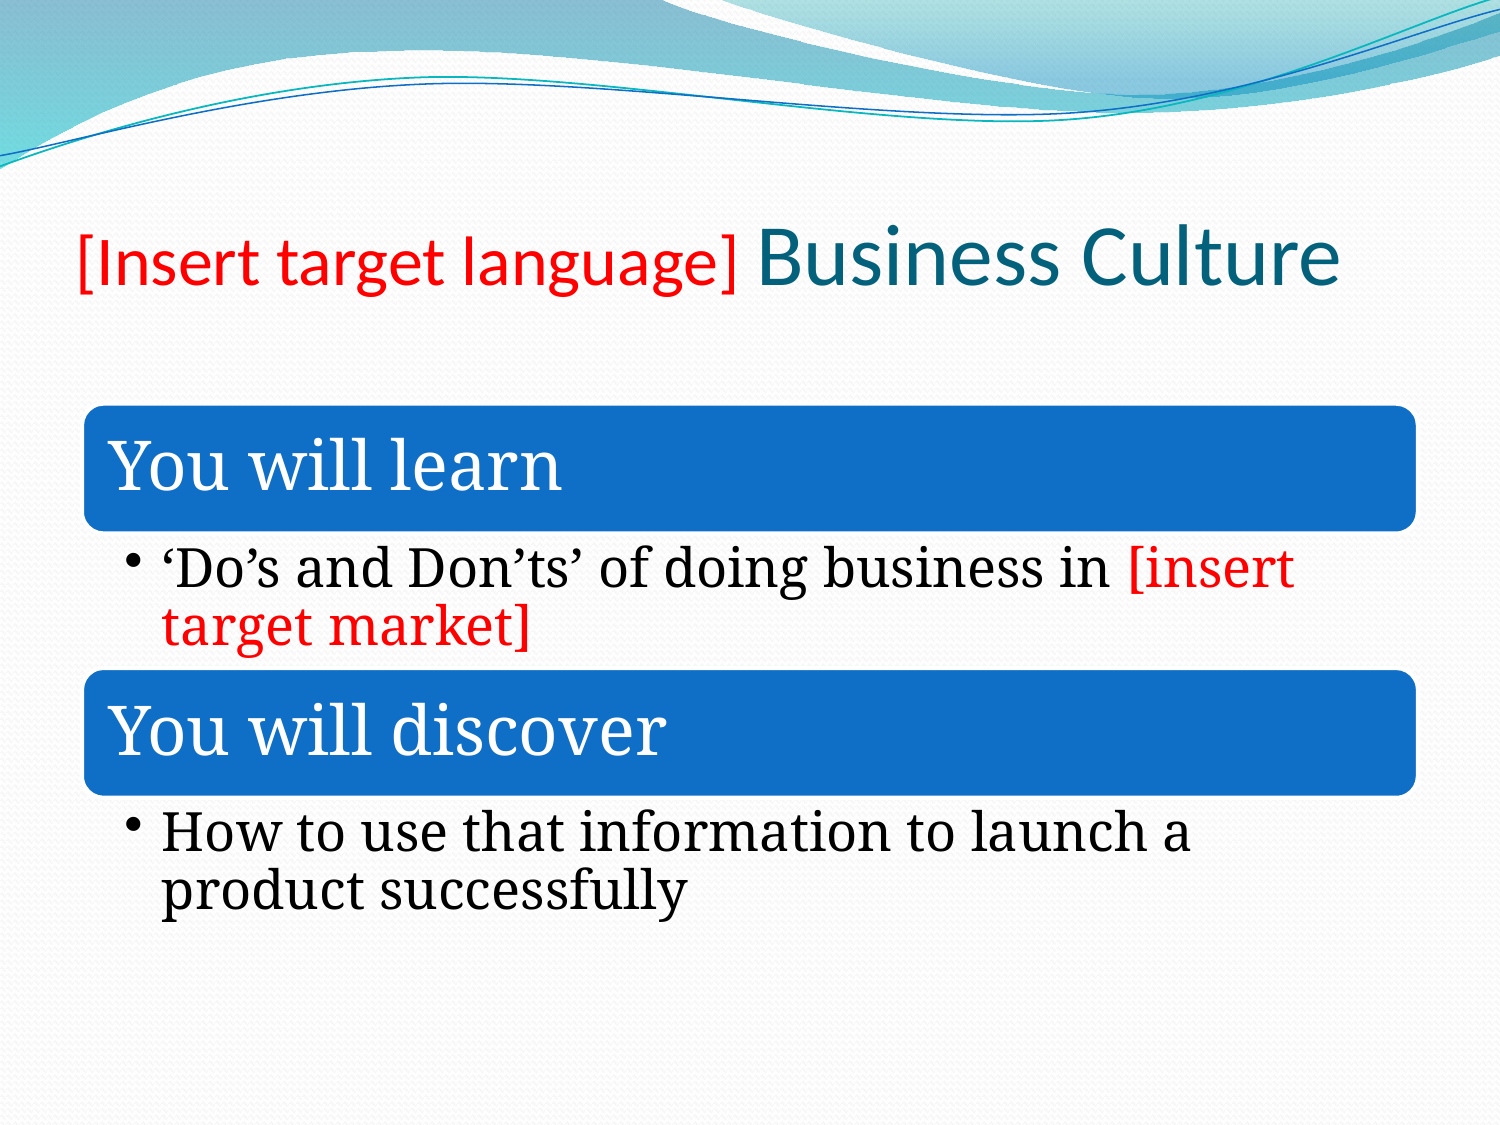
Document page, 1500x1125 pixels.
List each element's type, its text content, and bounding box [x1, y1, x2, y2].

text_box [81, 398, 1419, 938]
title [Insert target language] Business Culture [74, 115, 1438, 304]
